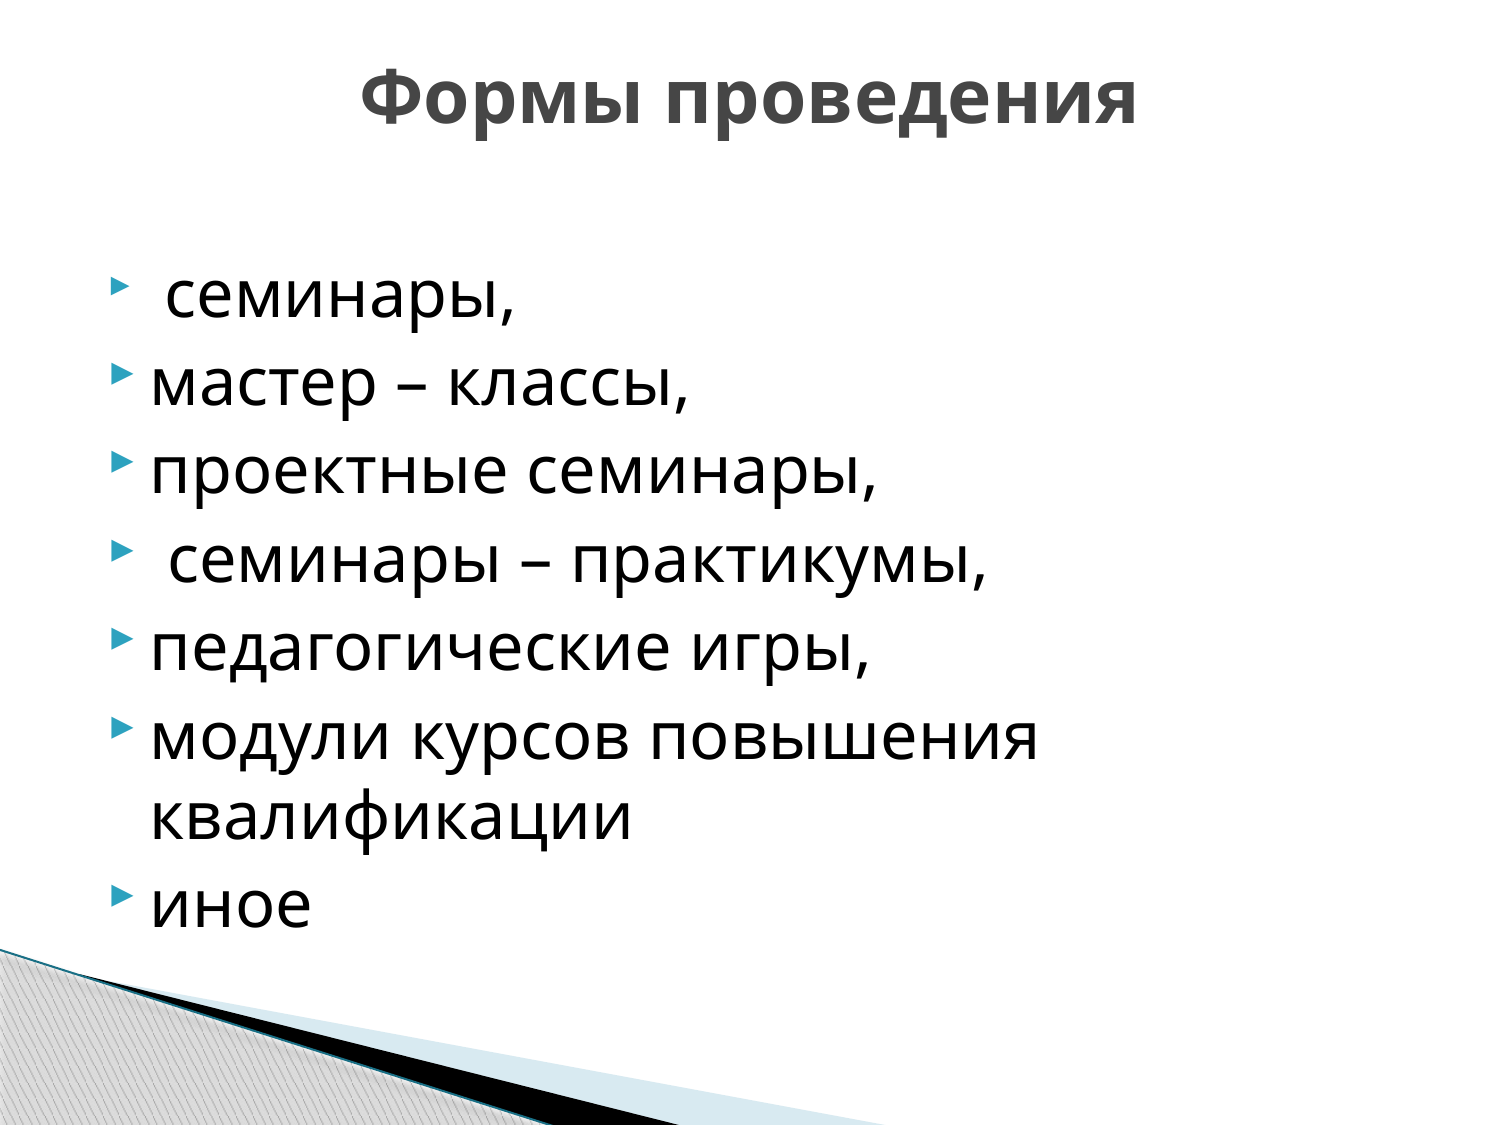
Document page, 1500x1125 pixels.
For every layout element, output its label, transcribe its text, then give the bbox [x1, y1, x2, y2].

title Формы проведения [75, 45, 1425, 233]
list семинары, мастер – классы, проектные семинары, семинары – практикумы, педагогические игры, модули курсов повышения квалификации иное [75, 243, 1207, 986]
